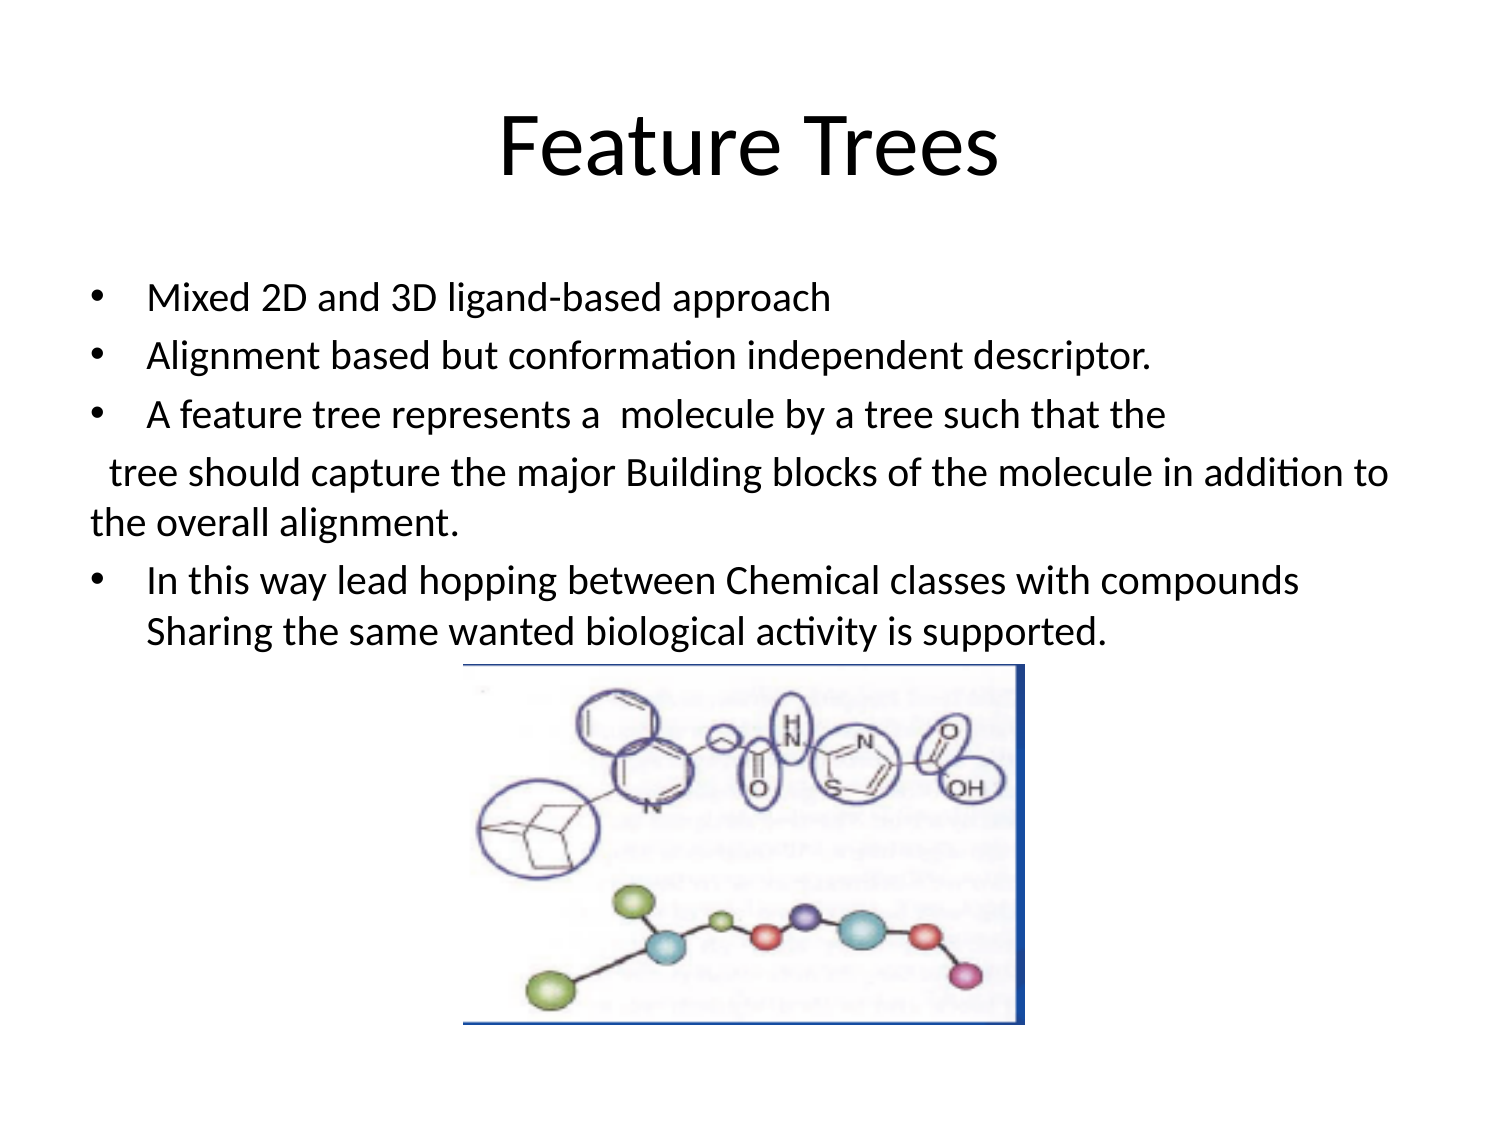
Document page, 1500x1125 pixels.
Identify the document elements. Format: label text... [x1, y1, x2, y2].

title Feature Trees [75, 45, 1425, 233]
list Mixed 2D and 3D ligand-based approach Alignment based but conformation independent descriptor. A feature tree represents a molecule by a tree such that the tree should capture the major Building blocks of the molecule in addition to the overall alignment. In this way lead hopping between Chemical classes with compounds Sharing the same wanted biological activity is supported. [75, 262, 1425, 1005]
picture [462, 664, 1026, 1026]
